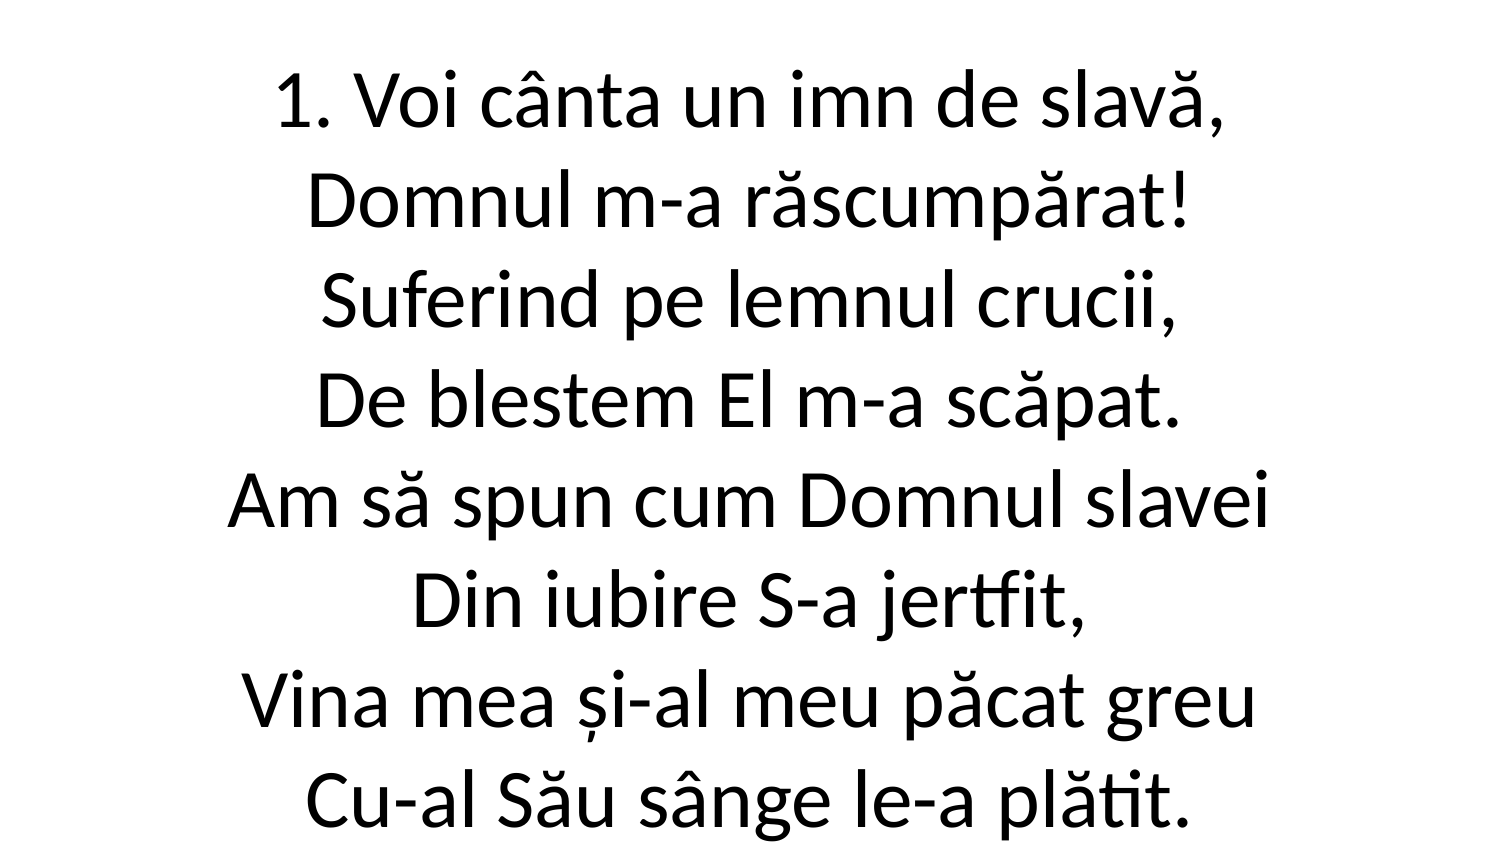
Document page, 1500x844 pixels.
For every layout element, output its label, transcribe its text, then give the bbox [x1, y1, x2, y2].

text_box 1. Voi cânta un imn de slavă, Domnul m-a răscumpărat! Suferind pe lemnul crucii, De blestem El m-a scăpat. Am să spun cum Domnul slavei Din iubire S-a jertfit, Vina mea și-al meu păcat greu Cu-al Său sânge le-a plătit. [212, 0, 1288, 844]
